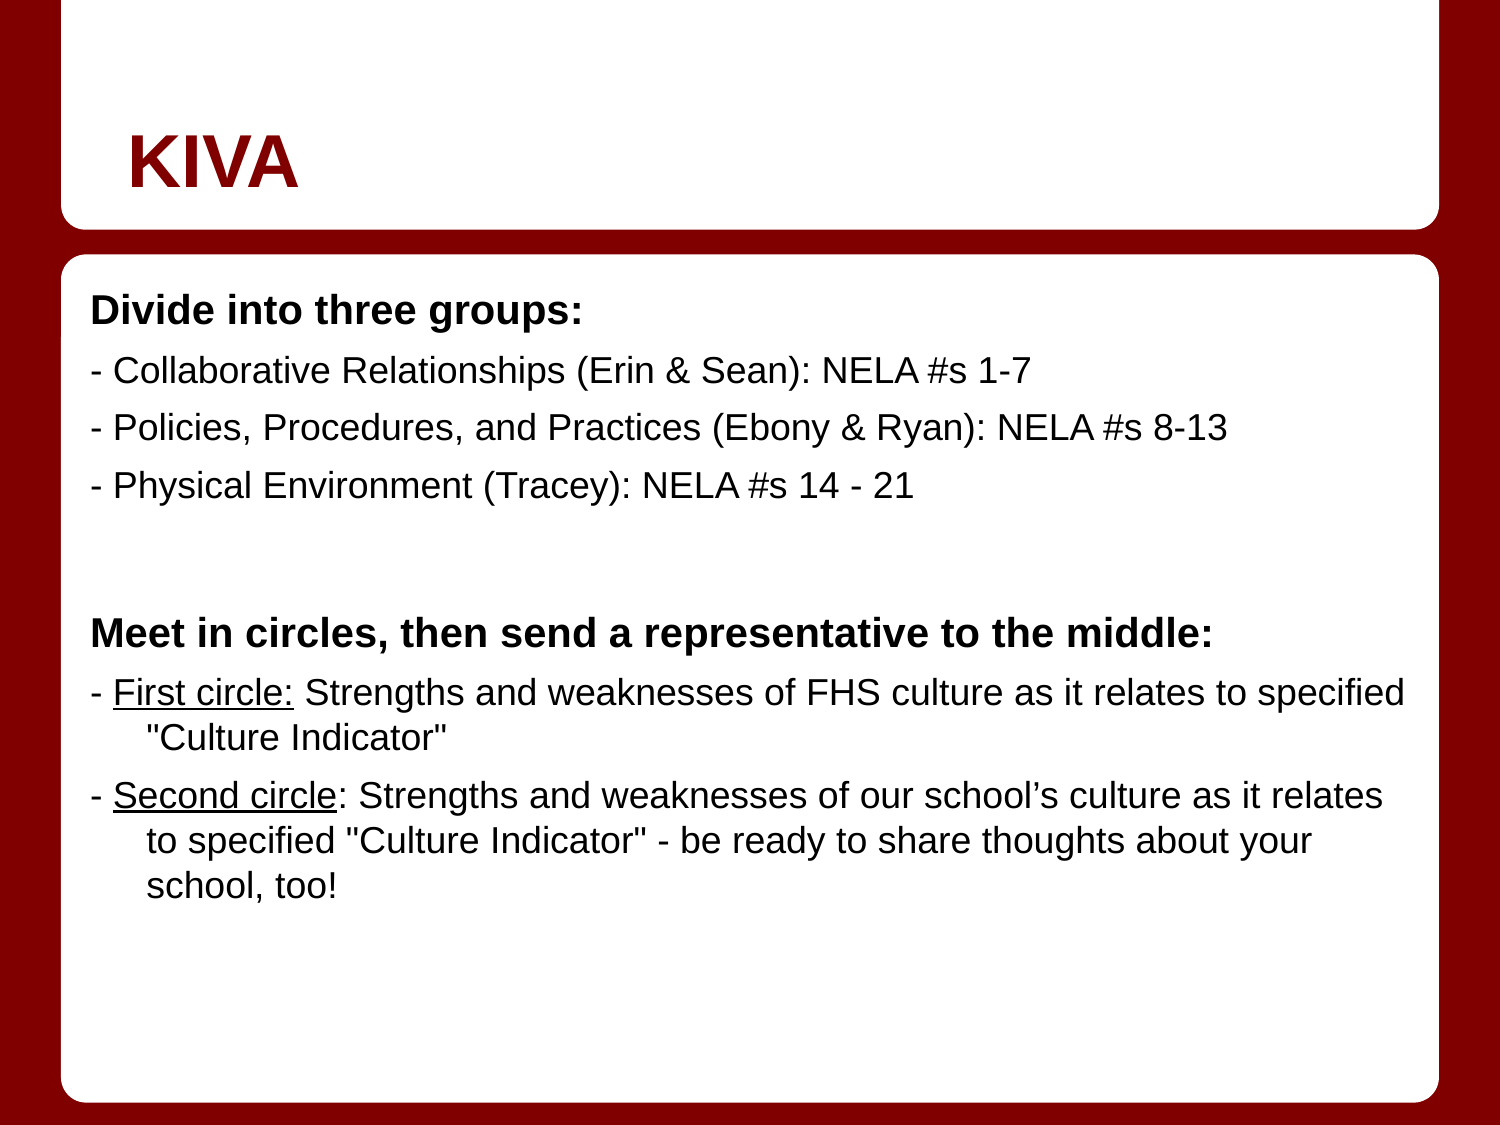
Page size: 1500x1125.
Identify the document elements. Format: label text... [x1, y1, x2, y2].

title KIVA [75, 0, 1425, 218]
list Divide into three groups: - Collaborative Relationships (Erin & Sean): NELA #s 1-7 - Policies, Procedures, and Practices (Ebony & Ryan): NELA #s 8-13 - Physical Environment (Tracey): NELA #s 14 - 21 Meet in circles, then send a representative to the middle: - First circle: Strengths and weaknesses of FHS culture as it relates to specified "Culture Indicator" - Second circle: Strengths and weaknesses of our school’s culture as it relates to specified "Culture Indicator" - be ready to share thoughts about your school, too! [75, 268, 1425, 1125]
